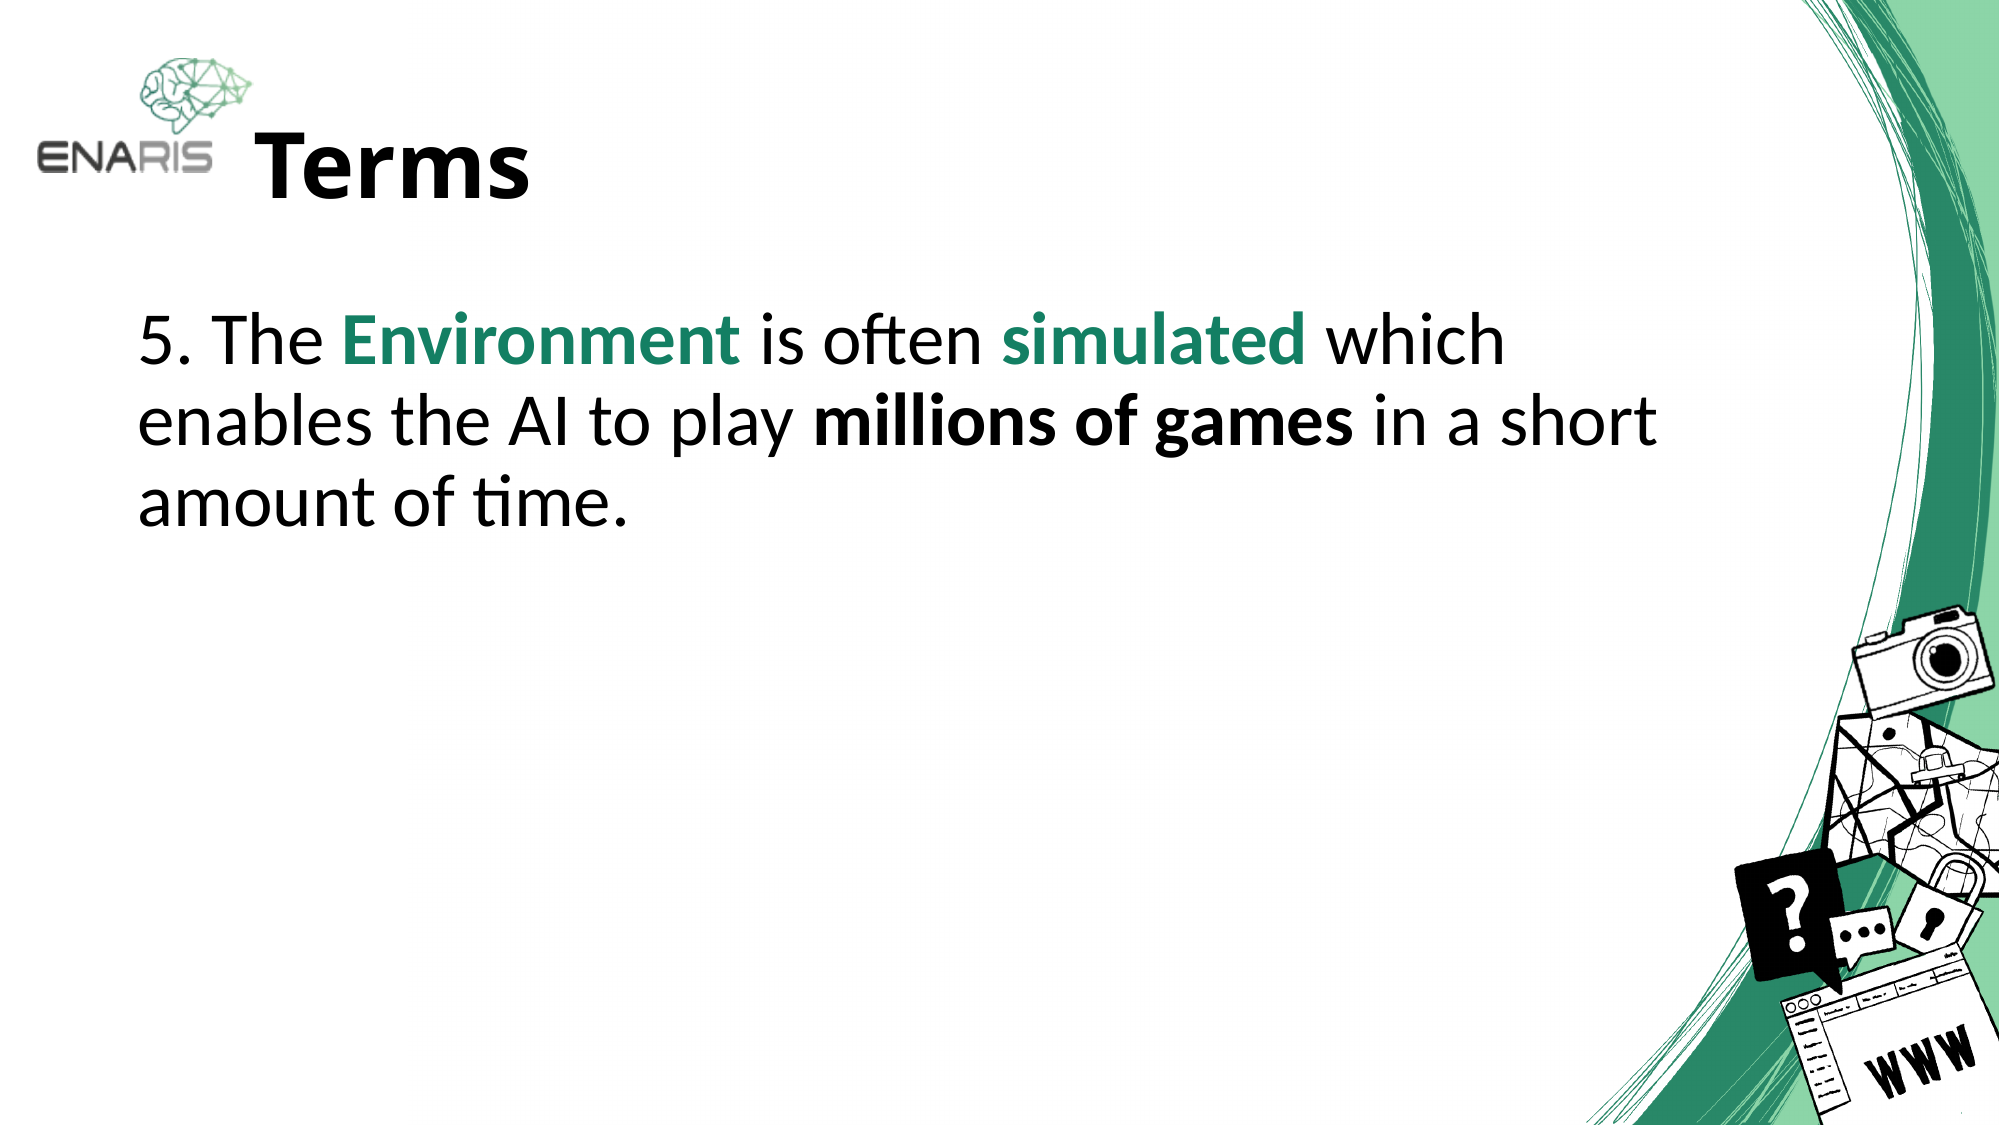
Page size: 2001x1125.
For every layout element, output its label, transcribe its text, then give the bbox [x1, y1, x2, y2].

picture [37, 58, 254, 173]
picture [408, 0, 1999, 1125]
list 5. The Environment is often simulated which enables the AI to play millions of games in a short amount of time. [137, 299, 1728, 1014]
title Terms [253, 59, 1863, 278]
